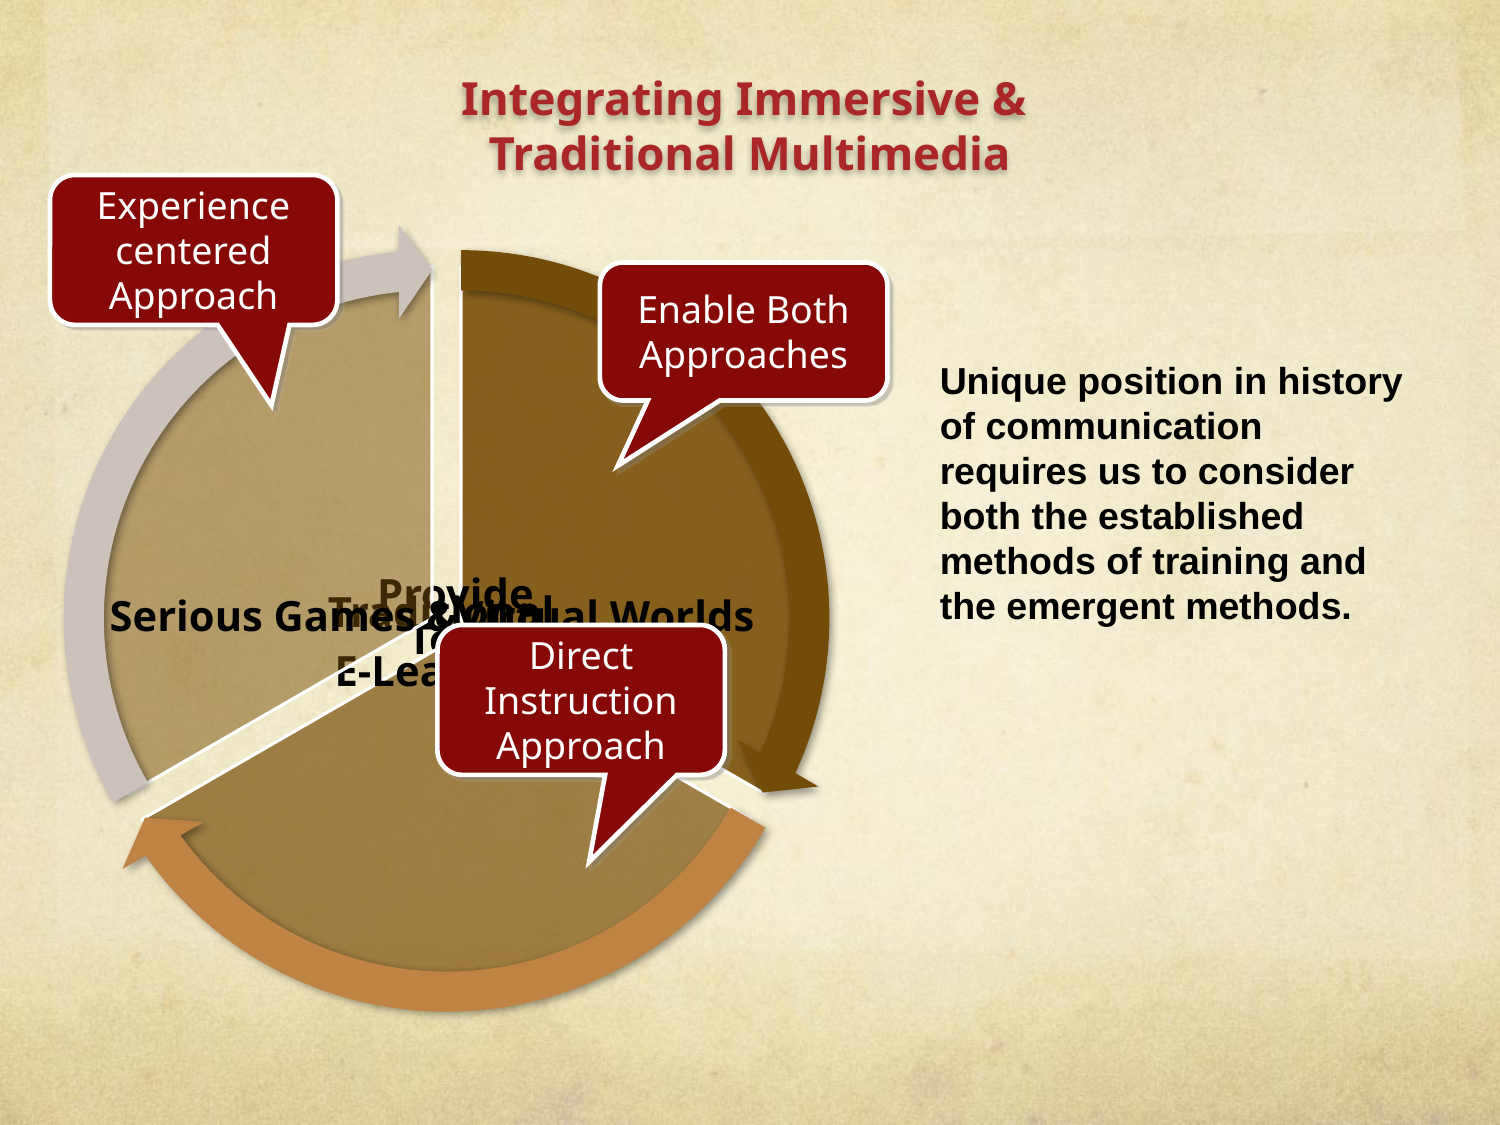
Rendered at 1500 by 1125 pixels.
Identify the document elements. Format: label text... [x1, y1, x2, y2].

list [0, 211, 913, 1050]
text_box Experience centered Approach [49, 174, 338, 204]
text_box Unique position in history of communication requires us to consider both the established methods of training and the emergent methods. [926, 349, 1425, 635]
title Integrating Immersive & Traditional Multimedia [49, 62, 1450, 187]
picture [0, 0, 1500, 1125]
